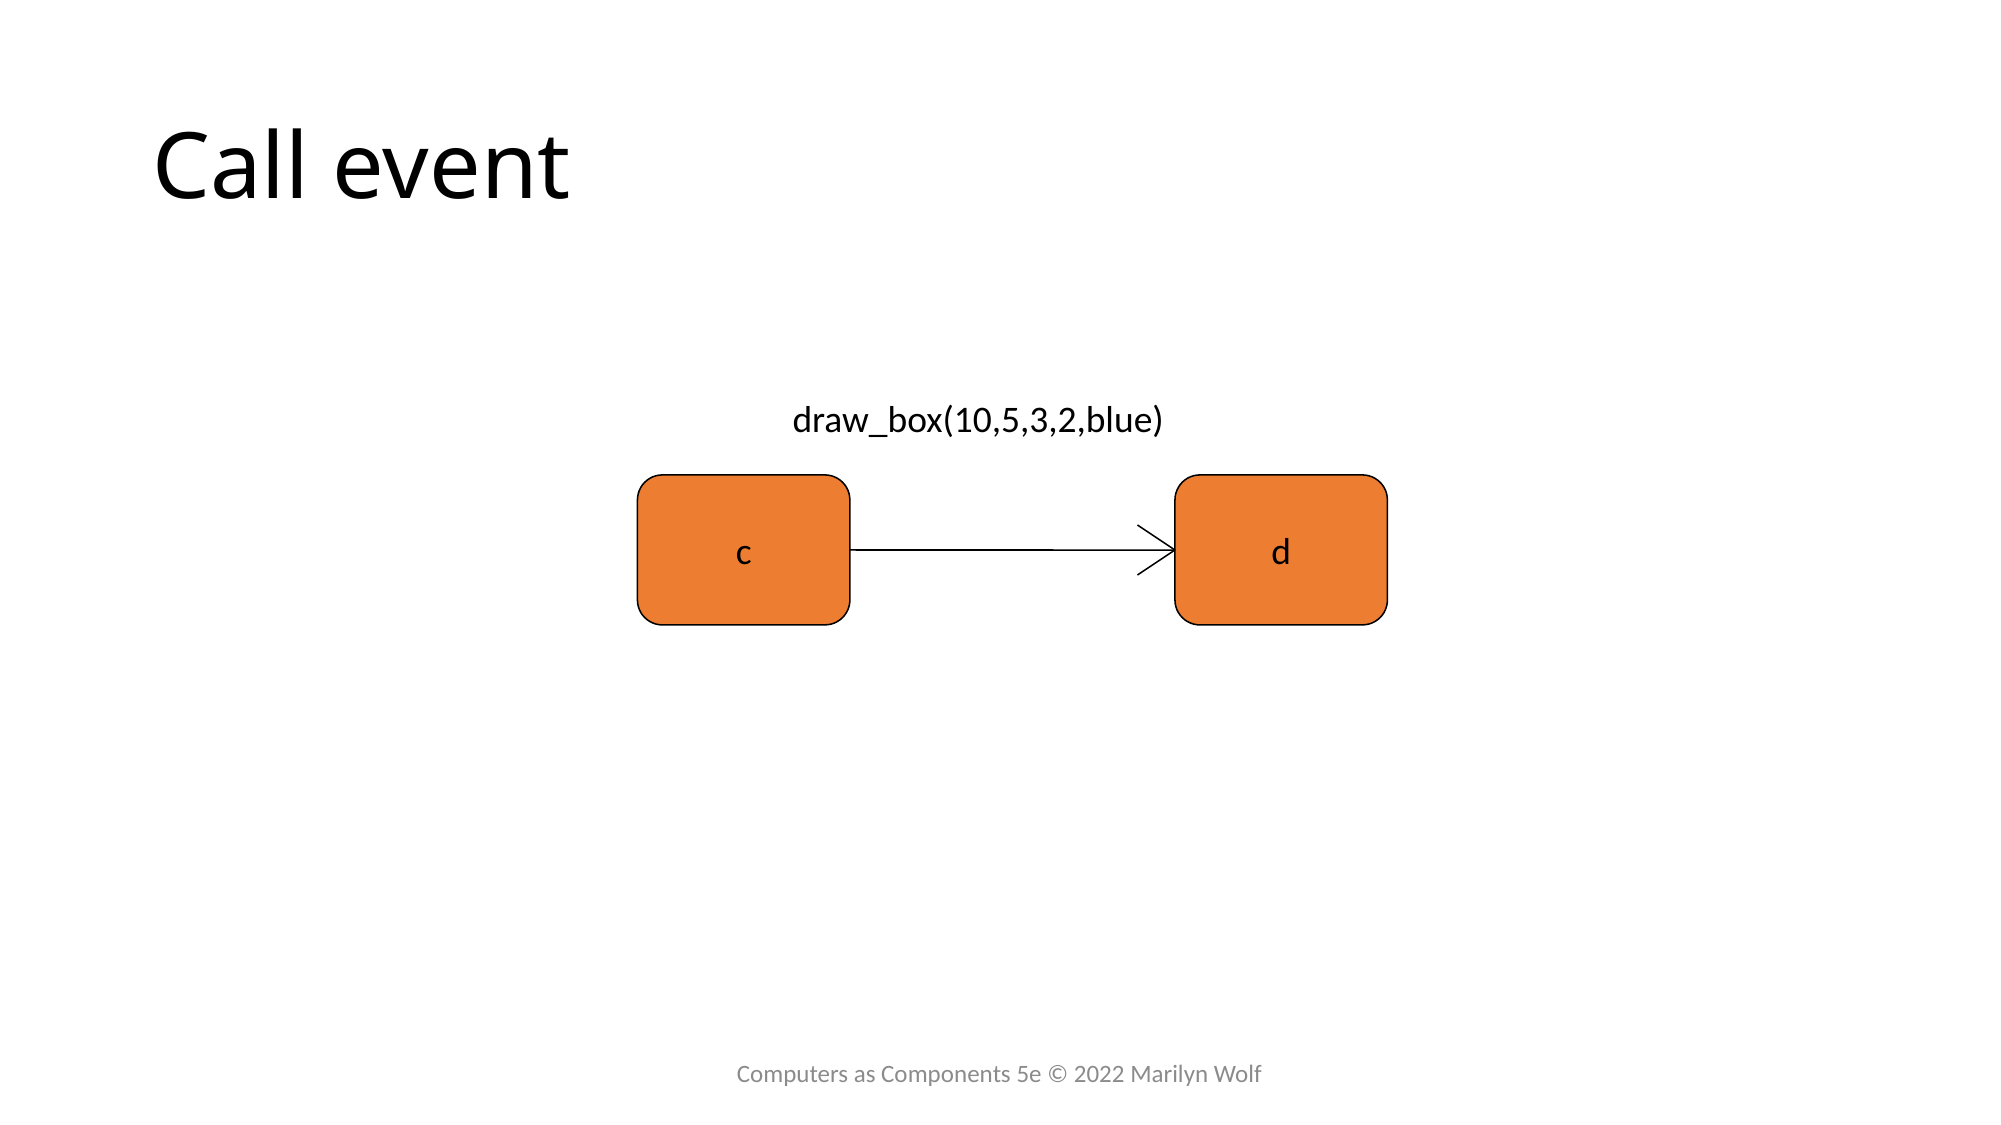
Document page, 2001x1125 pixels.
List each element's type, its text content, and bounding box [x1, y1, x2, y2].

text_box d [1174, 474, 1388, 625]
footer Computers as Components 5e © 2022 Marilyn Wolf [662, 1042, 1338, 1103]
text_box draw_box(10,5,3,2,blue) [777, 387, 1179, 448]
title Call event [137, 59, 1863, 278]
text_box c [637, 474, 850, 625]
